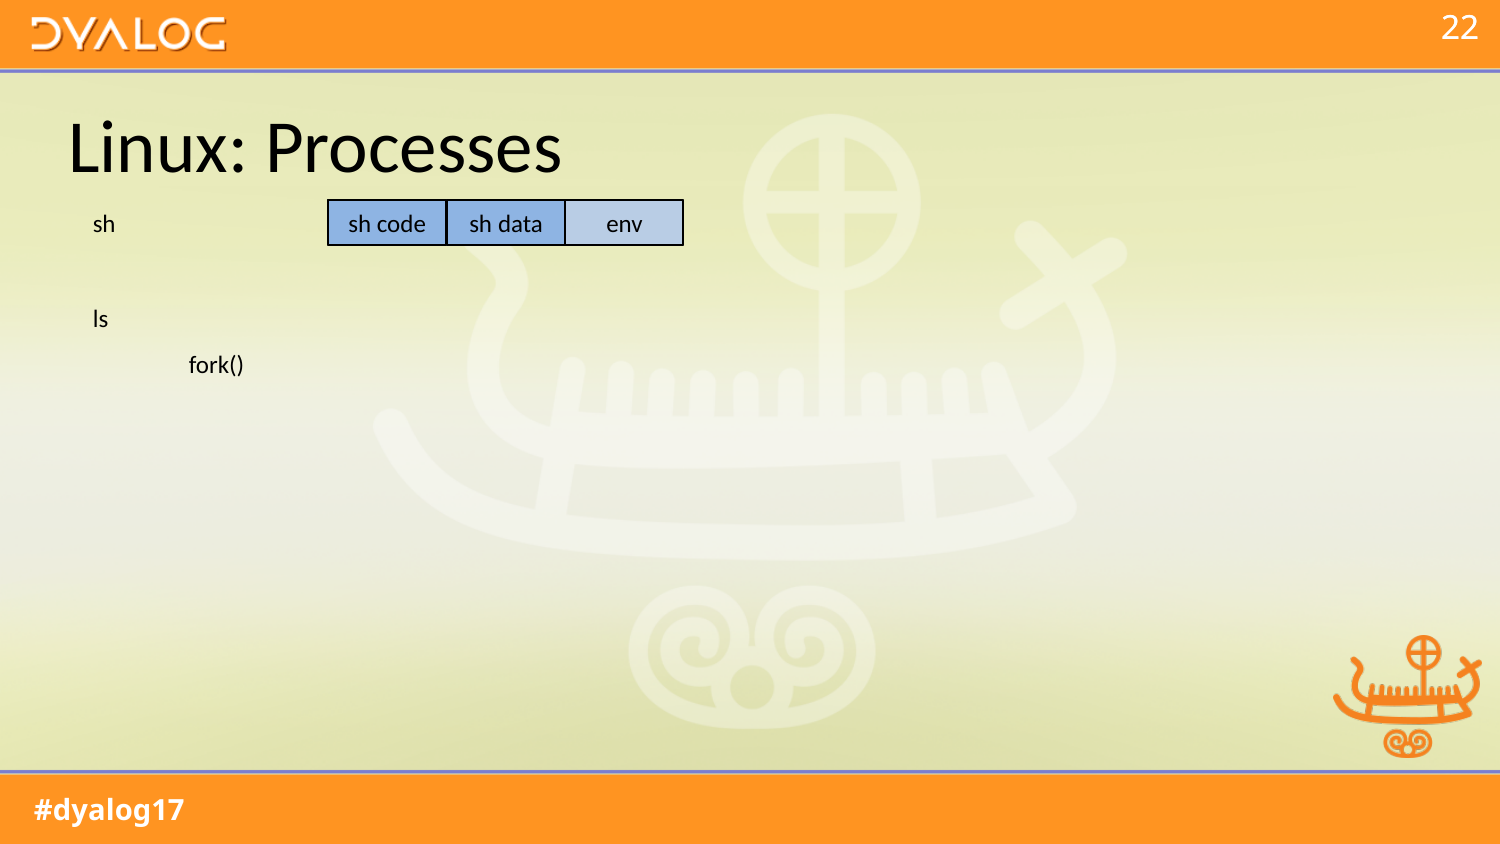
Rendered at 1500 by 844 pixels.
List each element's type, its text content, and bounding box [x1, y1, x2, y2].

title Linux: Processes [53, 94, 1425, 192]
text_box sh [78, 200, 152, 246]
picture [0, 0, 1500, 844]
text_box ls [78, 295, 138, 340]
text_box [327, 200, 684, 246]
text_box fork() [174, 340, 271, 386]
